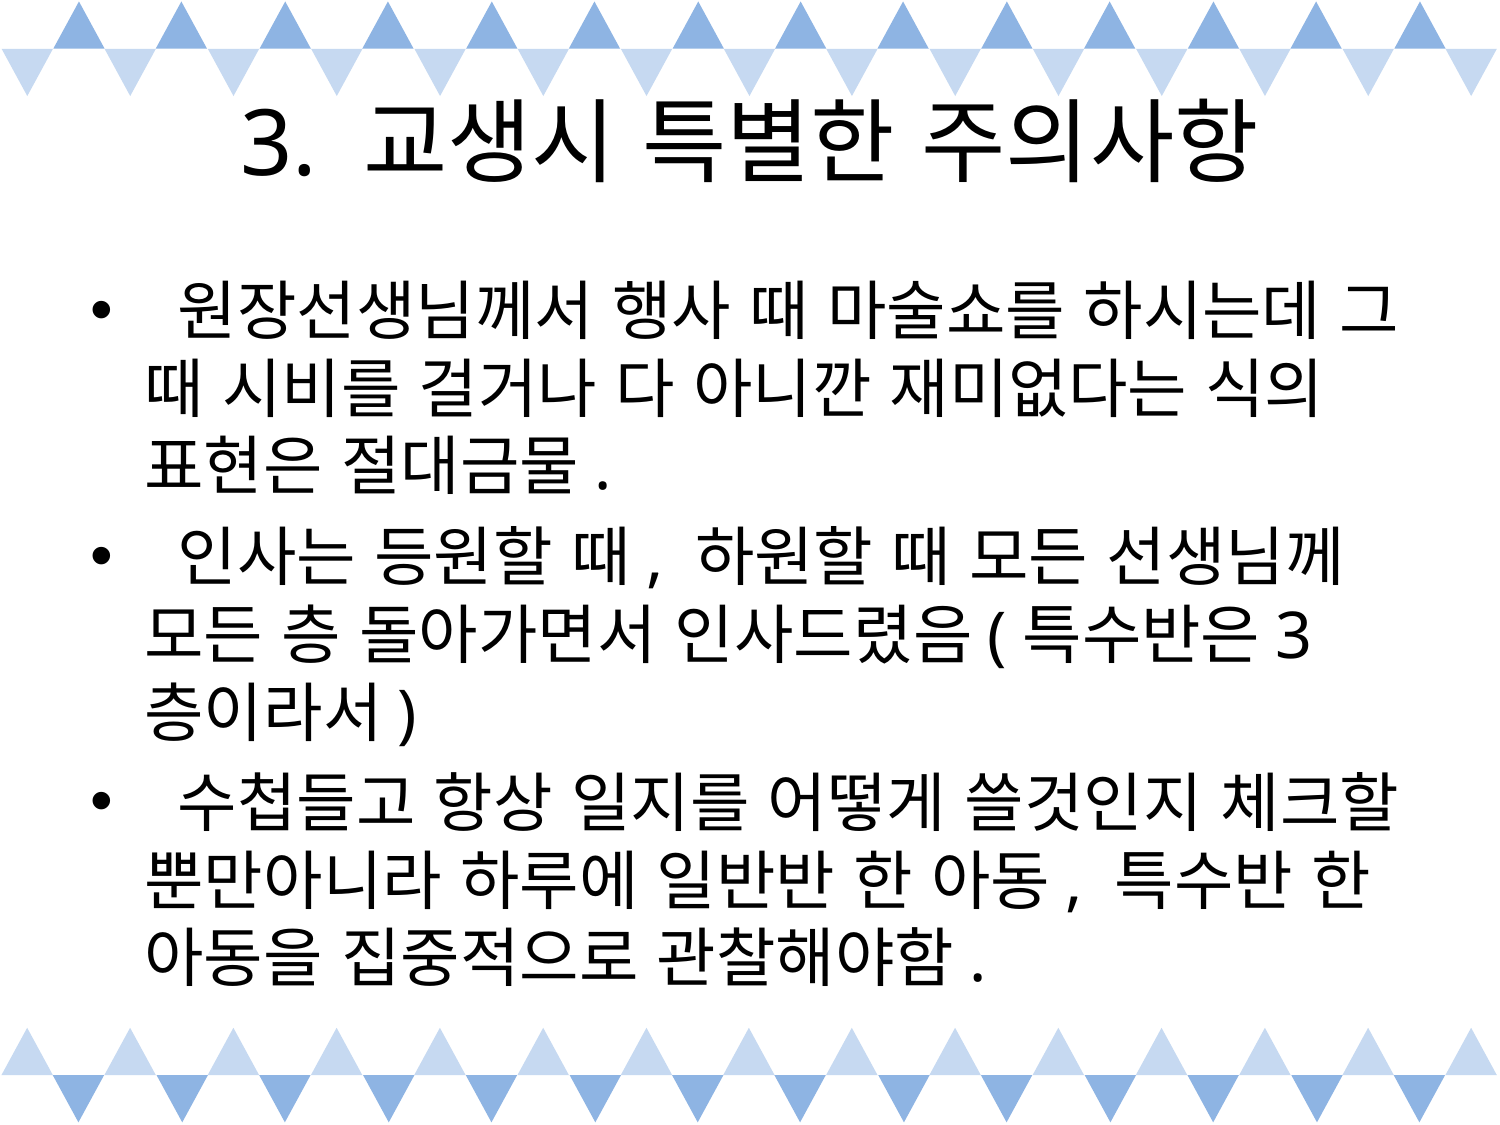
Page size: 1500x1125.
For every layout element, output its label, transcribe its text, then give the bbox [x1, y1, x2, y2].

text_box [1, 1, 1498, 97]
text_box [1, 1027, 1498, 1123]
title 3. 교생시 특별한 주의사항 [75, 106, 1425, 233]
list 원장선생님께서 행사 때 마술쇼를 하시는데 그 때 시비를 걸거나 다 아니깐 재미없다는 식의 표현은 절대금물. 인사는 등원할 때, 하원할 때 모든 선생님께 모든 층 돌아가면서 인사드렸음(특수반은3층이라서) 수첩들고 항상 일지를 어떻게 쓸것인지 체크할 뿐만아니라 하루에 일반반 한 아동, 특수반 한 아동을 집중적으로 관찰해야함. [75, 262, 1425, 1005]
